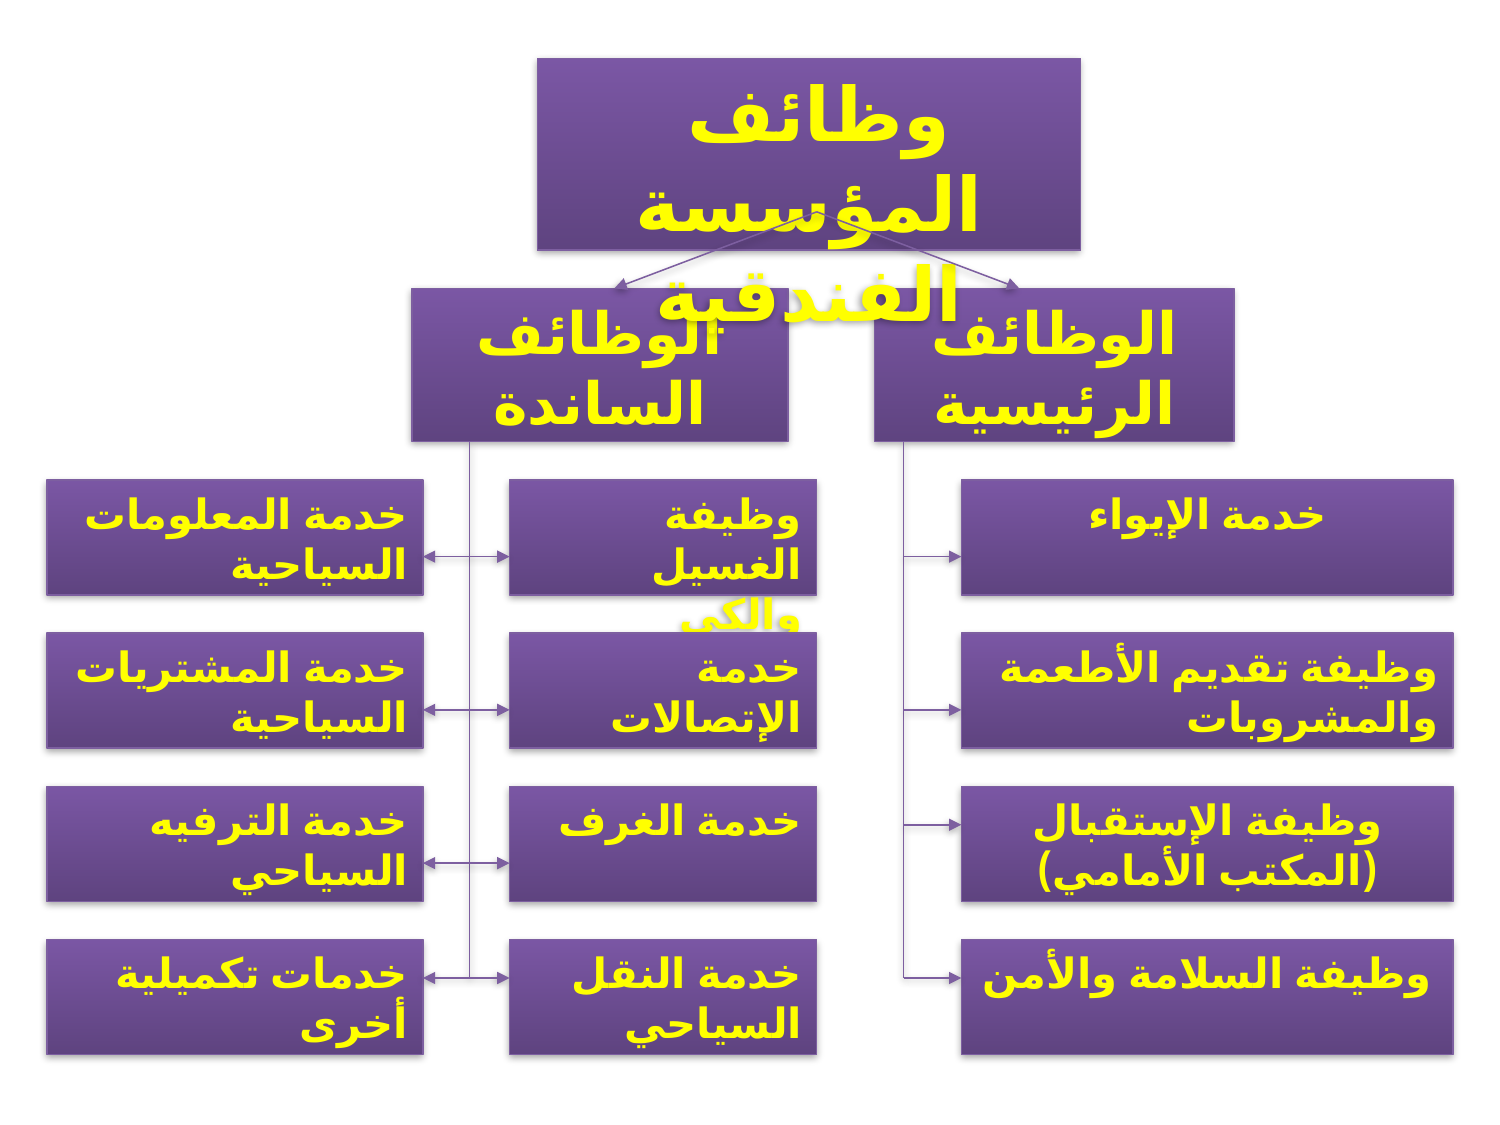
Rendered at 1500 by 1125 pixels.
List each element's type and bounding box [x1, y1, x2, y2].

text_box [46, 58, 1454, 1055]
